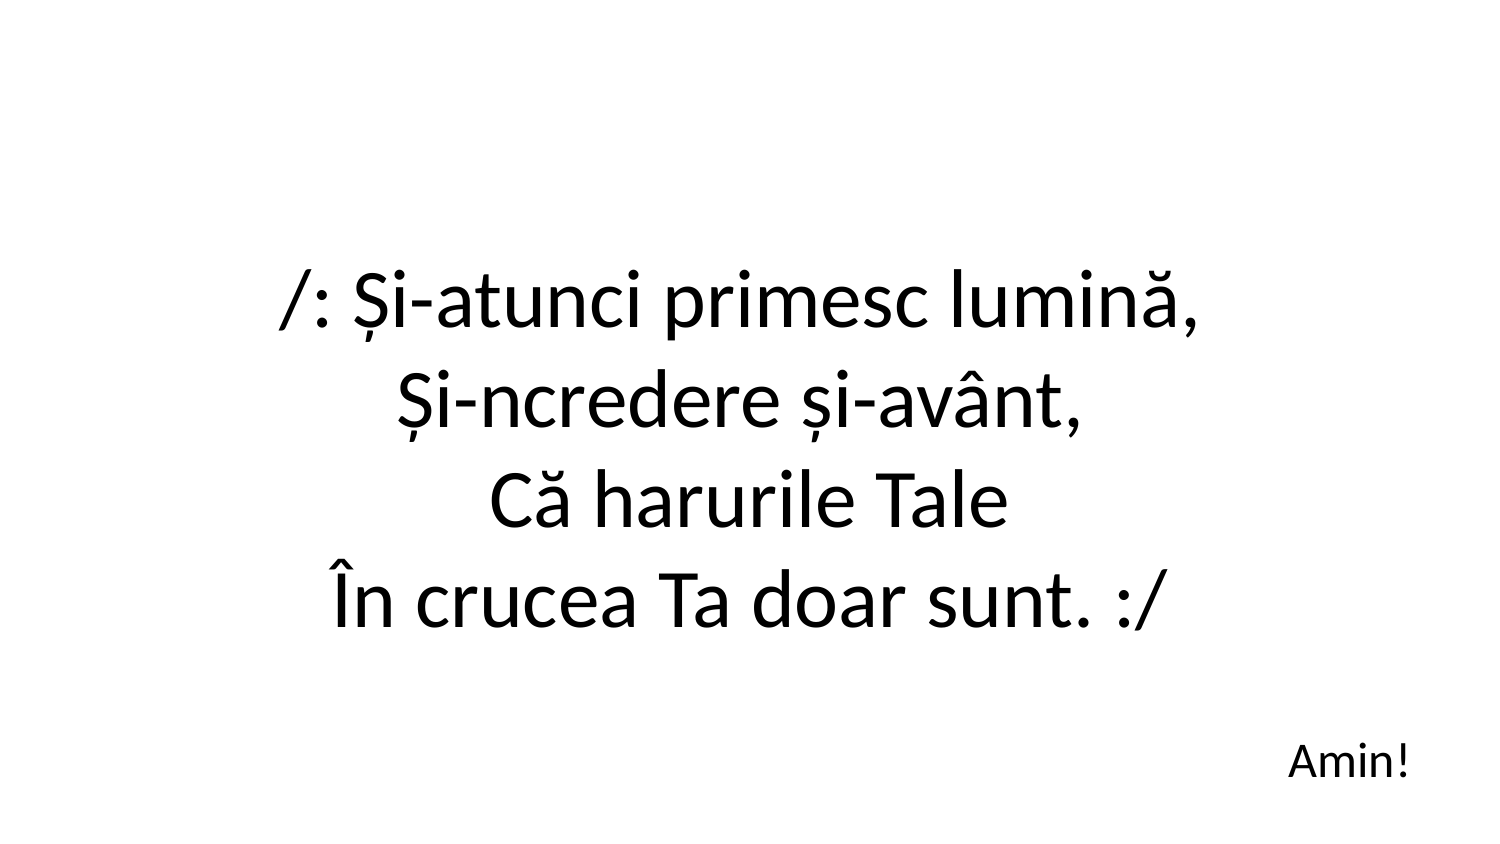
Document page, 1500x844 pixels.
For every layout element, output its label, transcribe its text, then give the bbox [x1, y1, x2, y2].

text_box Amin! [1273, 674, 1427, 795]
text_box /: Și-atunci primesc lumină, Și-ncredere și-avânt, Că harurile Tale În crucea Ta doar sunt. :/ [264, 192, 1236, 652]
